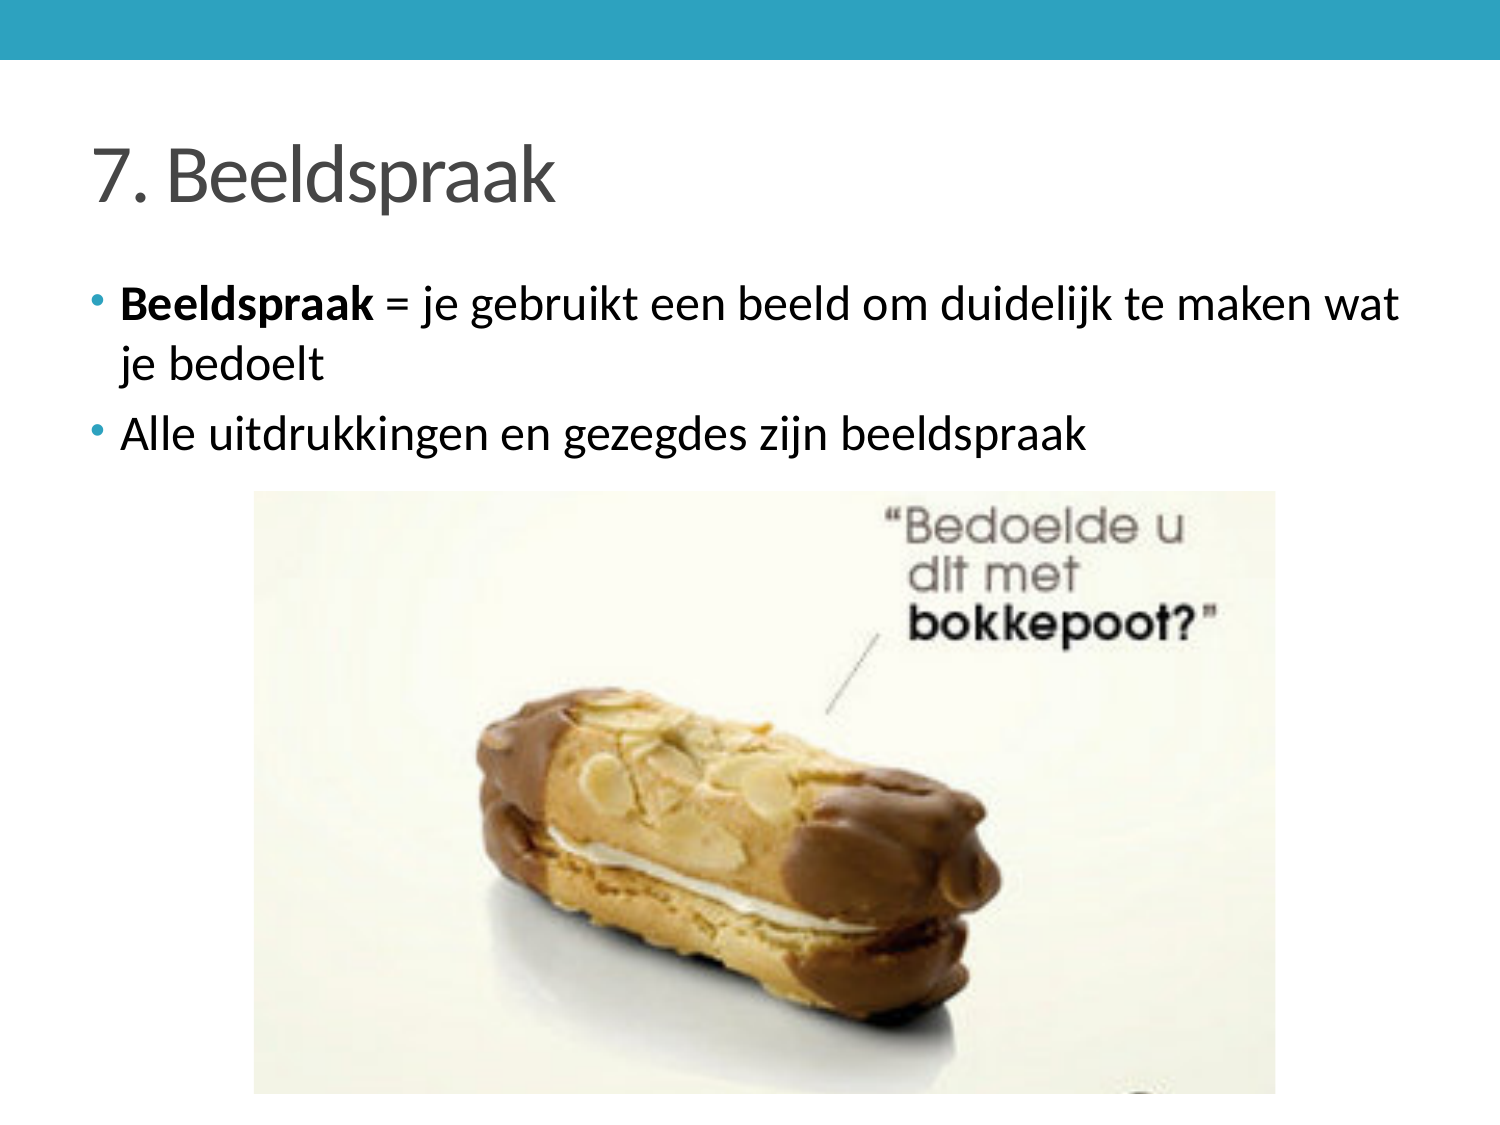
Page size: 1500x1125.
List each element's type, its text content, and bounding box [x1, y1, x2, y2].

title 7. Beeldspraak [75, 87, 1425, 250]
list Beeldspraak = je gebruikt een beeld om duidelijk te maken wat je bedoelt Alle uitdrukkingen en gezegdes zijn beeldspraak [75, 262, 1425, 1063]
picture [253, 491, 1276, 1095]
